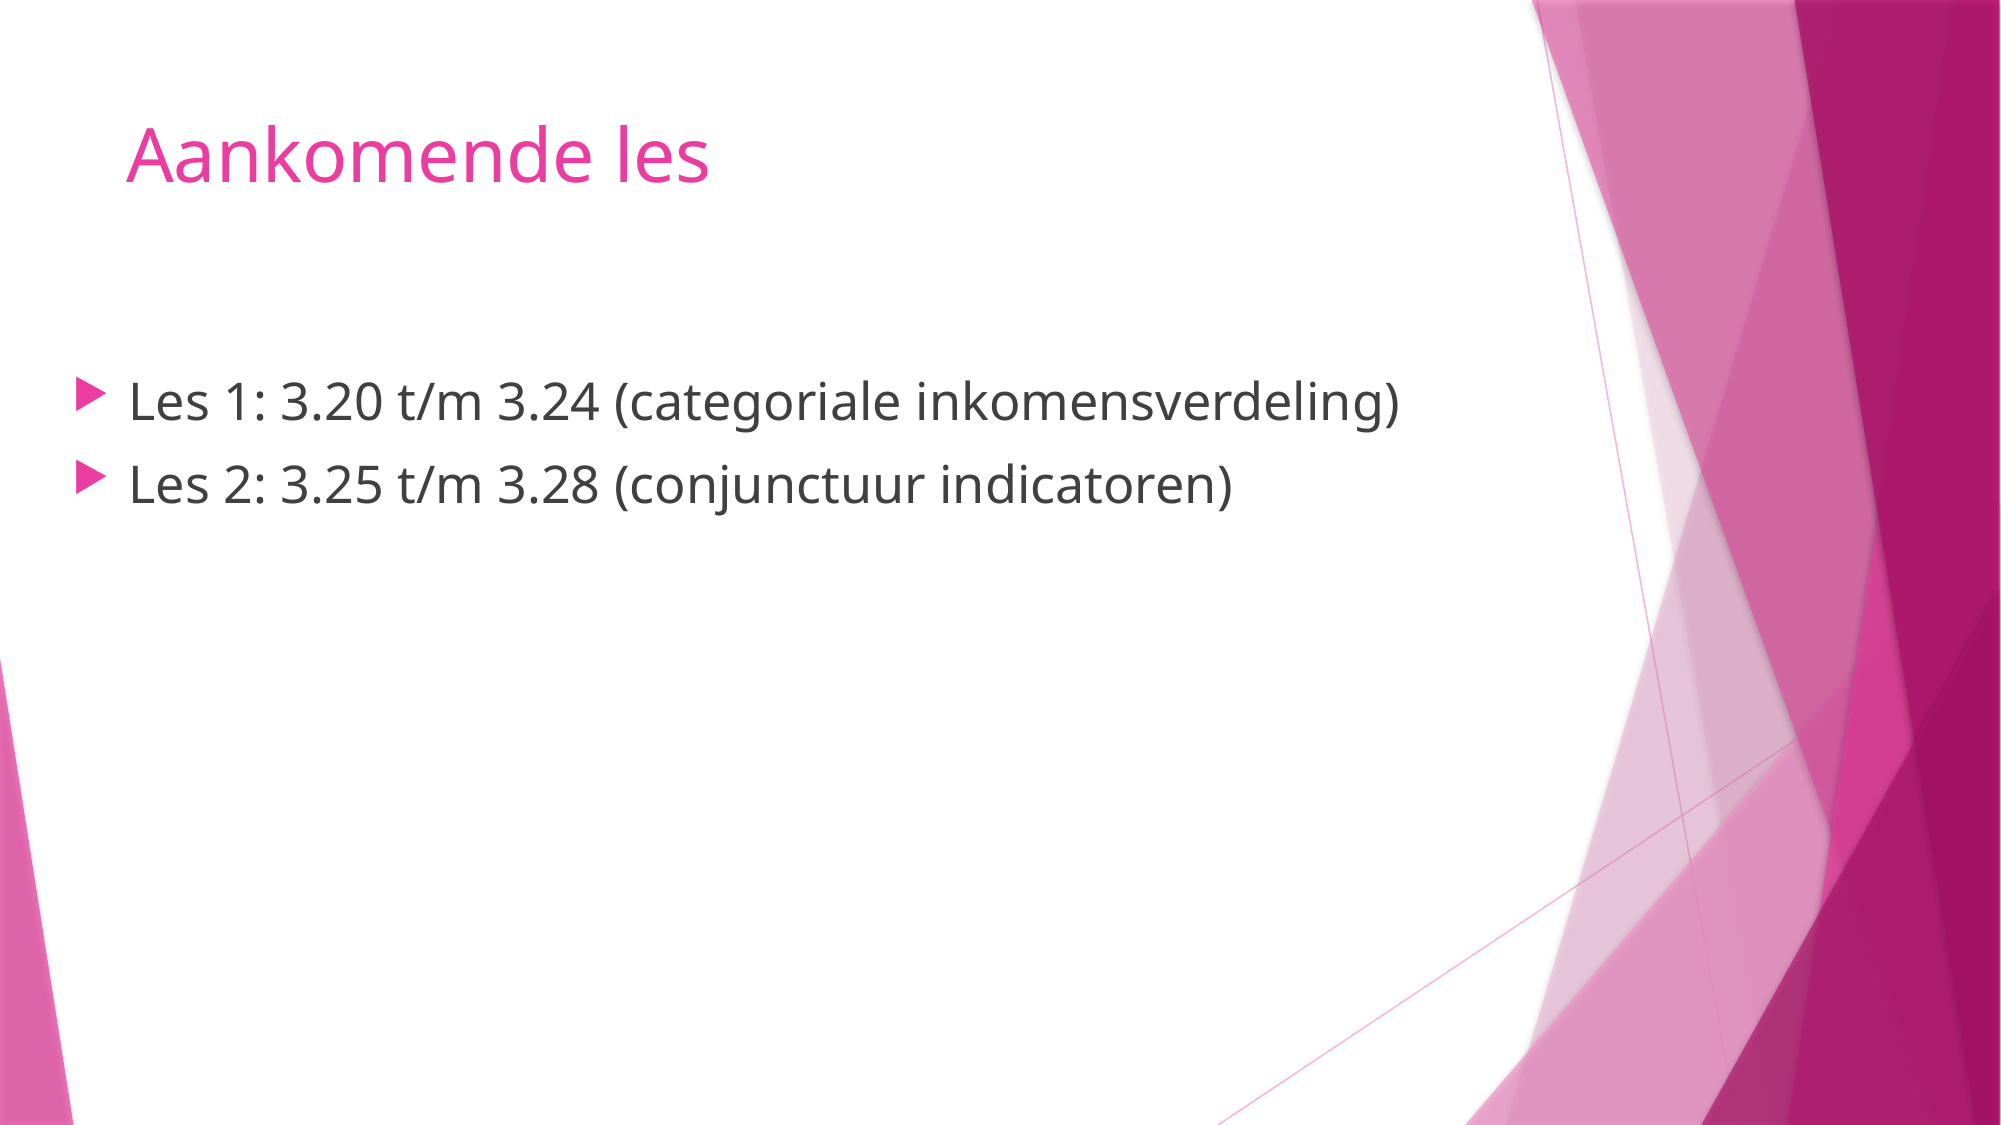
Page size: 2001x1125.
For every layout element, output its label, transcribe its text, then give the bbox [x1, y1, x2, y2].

list Les 1: 3.20 t/m 3.24 (categoriale inkomensverdeling) Les 2: 3.25 t/m 3.28 (conjunctuur indicatoren) [57, 360, 1611, 998]
title Aankomende les [111, 99, 1522, 317]
